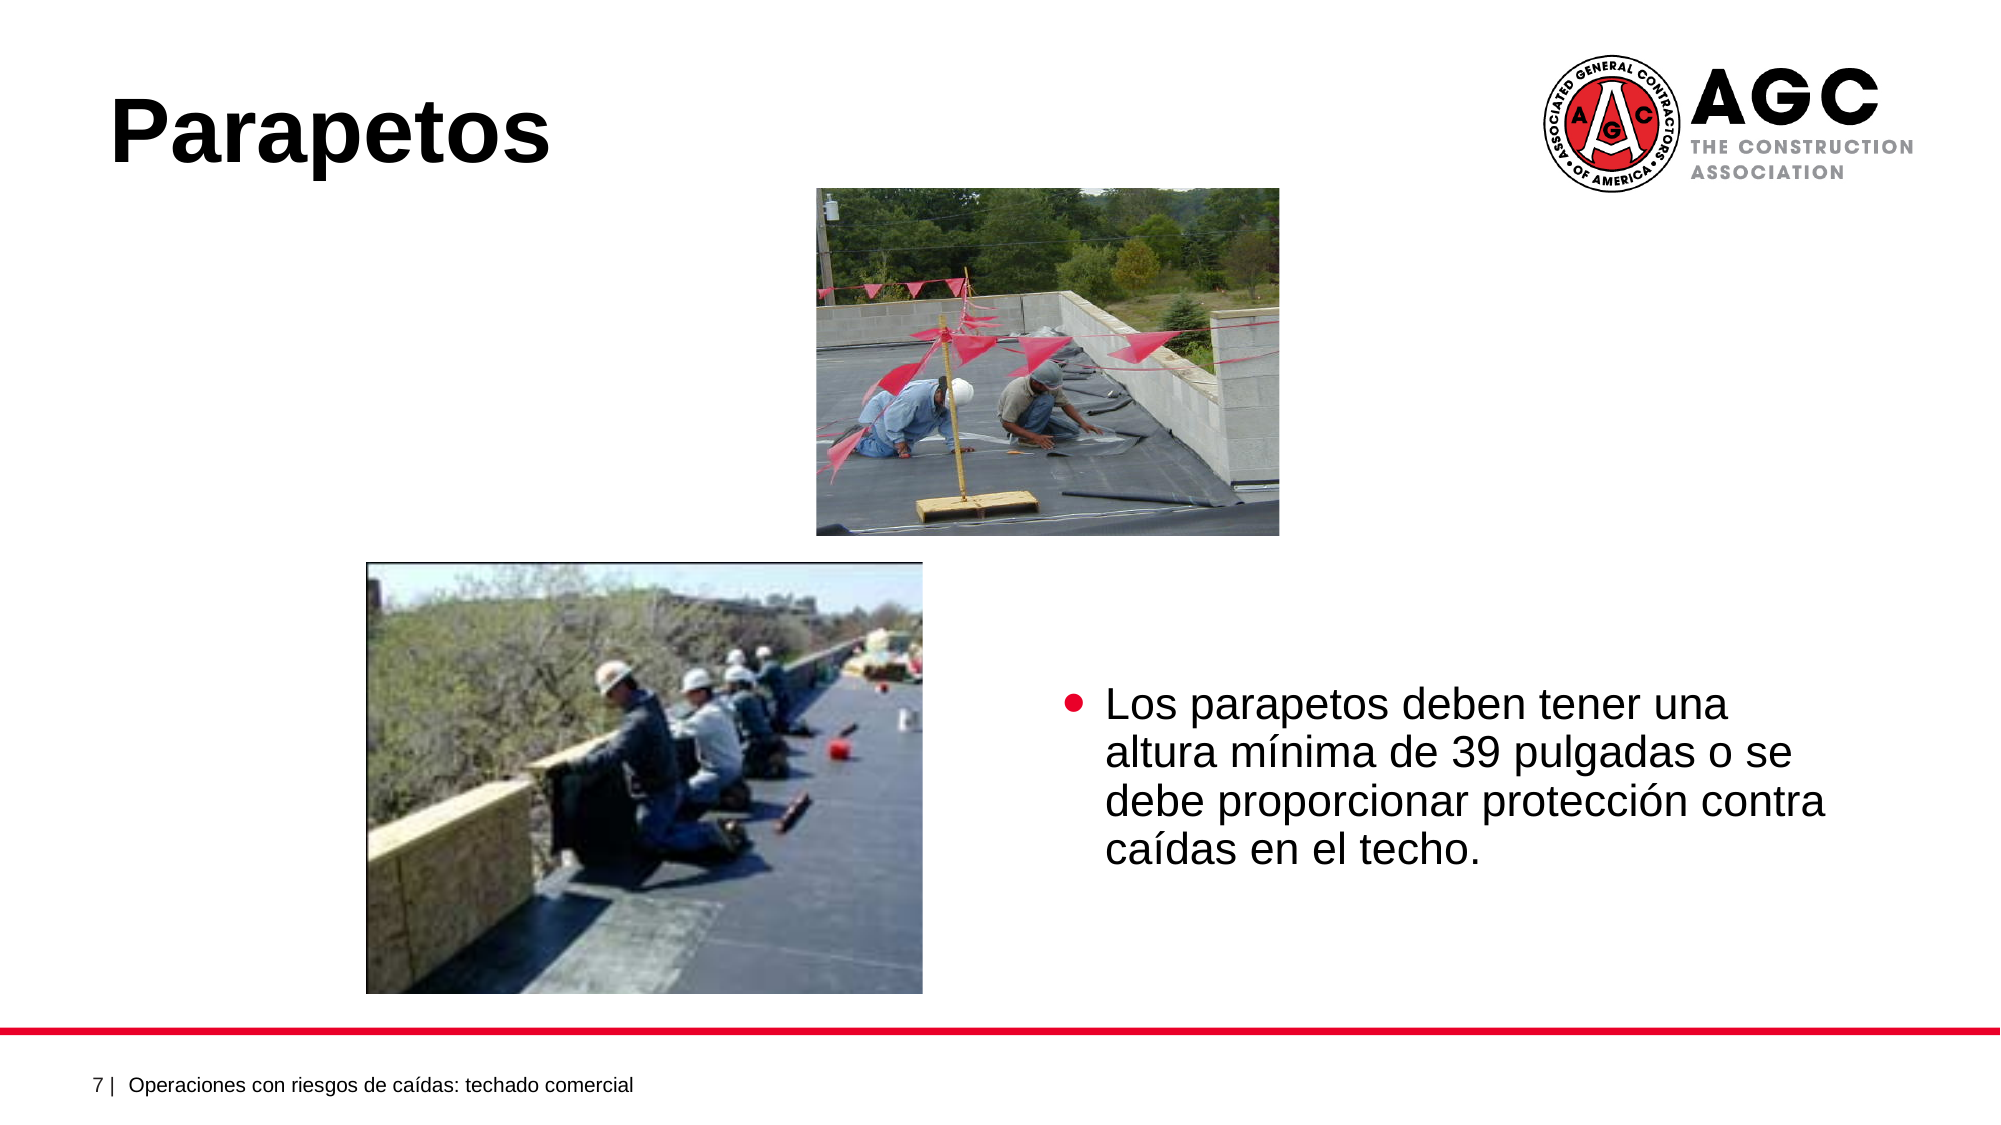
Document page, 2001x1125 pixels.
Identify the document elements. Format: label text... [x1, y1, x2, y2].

picture [816, 188, 1280, 536]
text_box Operaciones con riesgos de caídas: techado comercial [113, 1064, 1110, 1125]
picture [366, 562, 923, 994]
list Los parapetos deben tener una altura mínima de 39 pulgadas o se debe proporcionar protección contra caídas en el techo. [1047, 673, 1855, 883]
title Parapetos [94, 75, 1539, 226]
picture [1538, 48, 1917, 199]
